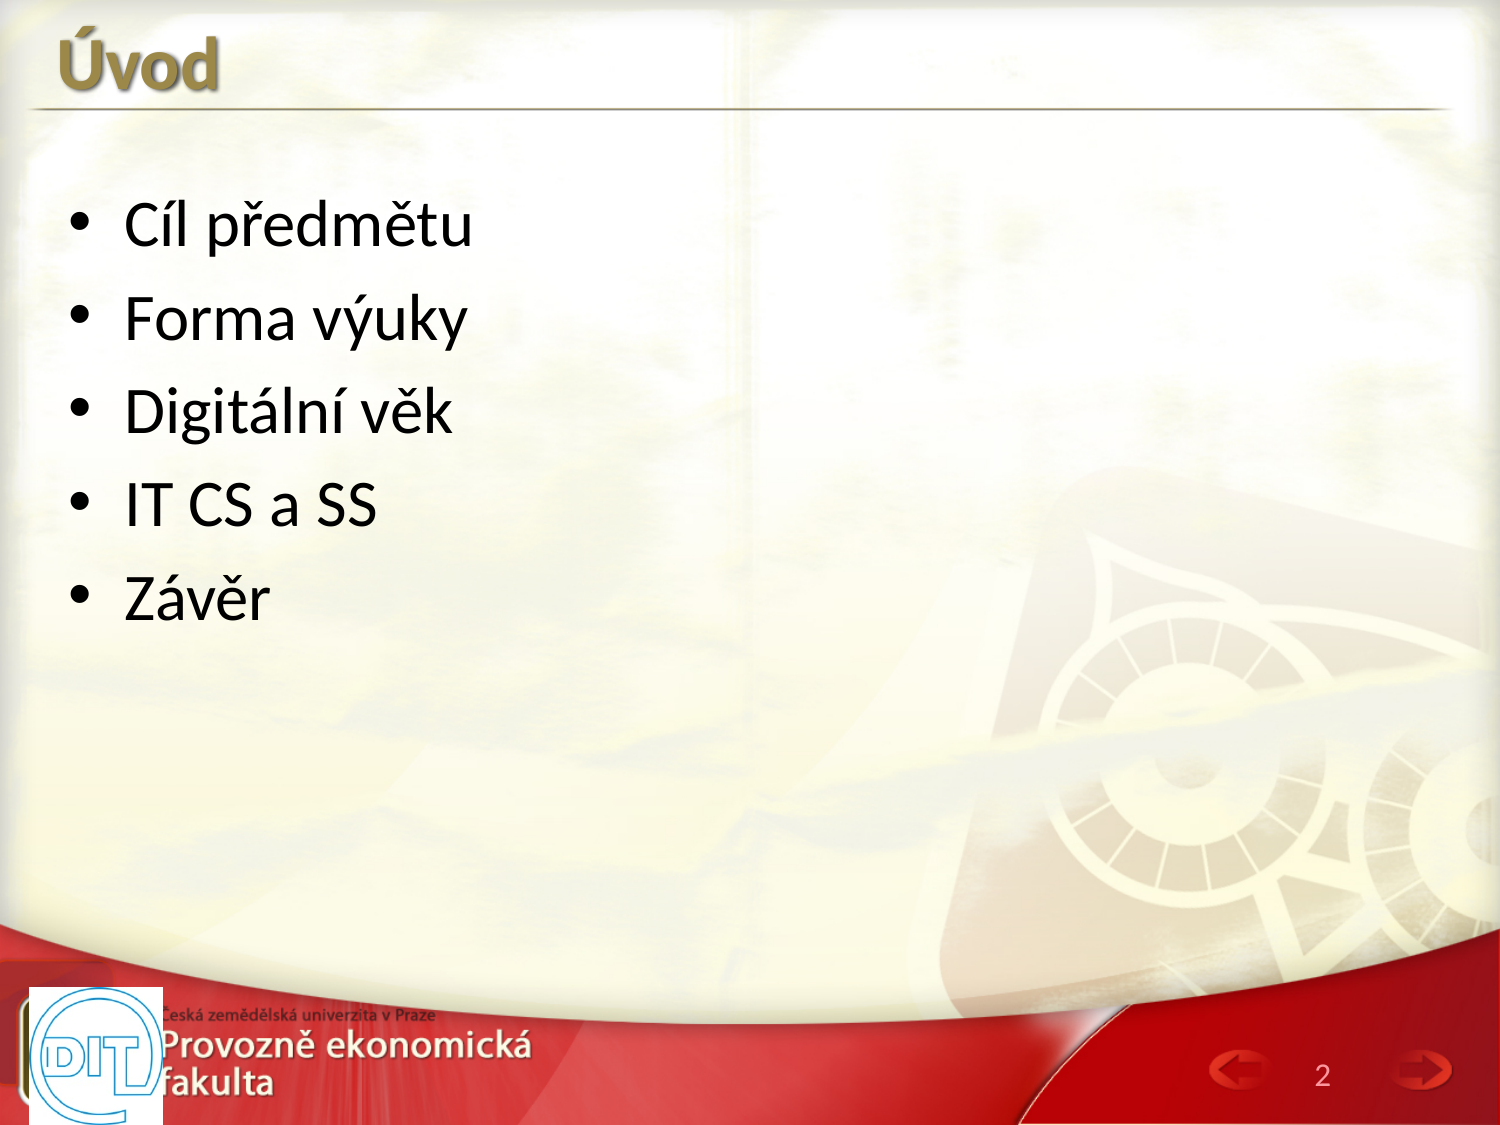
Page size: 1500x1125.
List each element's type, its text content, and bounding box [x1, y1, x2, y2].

list Cíl předmětu Forma výuky Digitální věk IT CS a SS Závěr [53, 172, 1412, 882]
title Úvod [41, 7, 1424, 114]
picture [0, 0, 1500, 1125]
